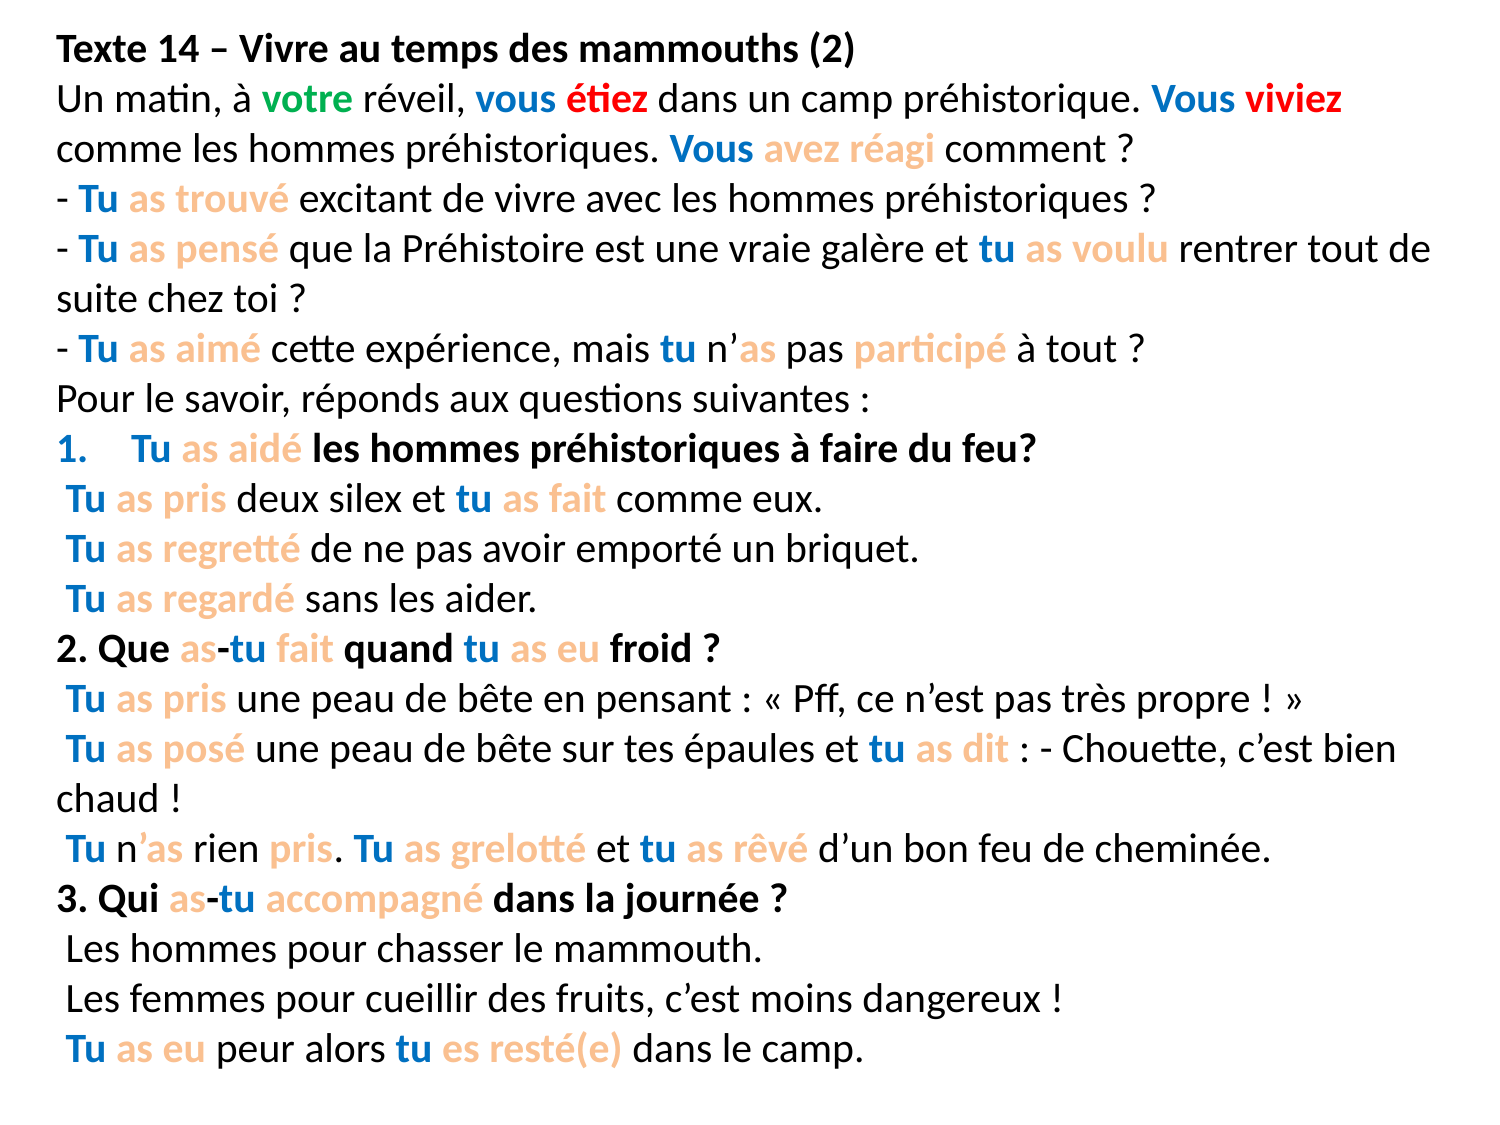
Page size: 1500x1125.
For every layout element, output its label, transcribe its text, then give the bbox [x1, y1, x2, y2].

text_box Texte 14 – Vivre au temps des mammouths (2) Un matin, à votre réveil, vous étiez dans un camp préhistorique. Vous viviez comme les hommes préhistoriques. Vous avez réagi comment ? - Tu as trouvé excitant de vivre avec les hommes préhistoriques ? - Tu as pensé que la Préhistoire est une vraie galère et tu as voulu rentrer tout de suite chez toi ? - Tu as aimé cette expérience, mais tu n’as pas participé à tout ? Pour le savoir, réponds aux questions suivantes : Tu as aidé les hommes préhistoriques à faire du feu? Tu as pris deux silex et tu as fait comme eux. Tu as regretté de ne pas avoir emporté un briquet. Tu as regardé sans les aider. 2. Que as-tu fait quand tu as eu froid ? Tu as pris une peau de bête en pensant : « Pff, ce n’est pas très propre ! » Tu as posé une peau de bête sur tes épaules et tu as dit : - Chouette, c’est bien chaud ! Tu n’as rien pris. Tu as grelotté et tu as rêvé d’un bon feu de cheminée. 3. Qui as-tu accompagné dans la journée ? Les hommes pour chasser le mammouth. Les femmes pour cueillir des fruits, c’est moins dangereux ! Tu as eu peur alors tu es resté(e) dans le camp. [41, 13, 1471, 1079]
